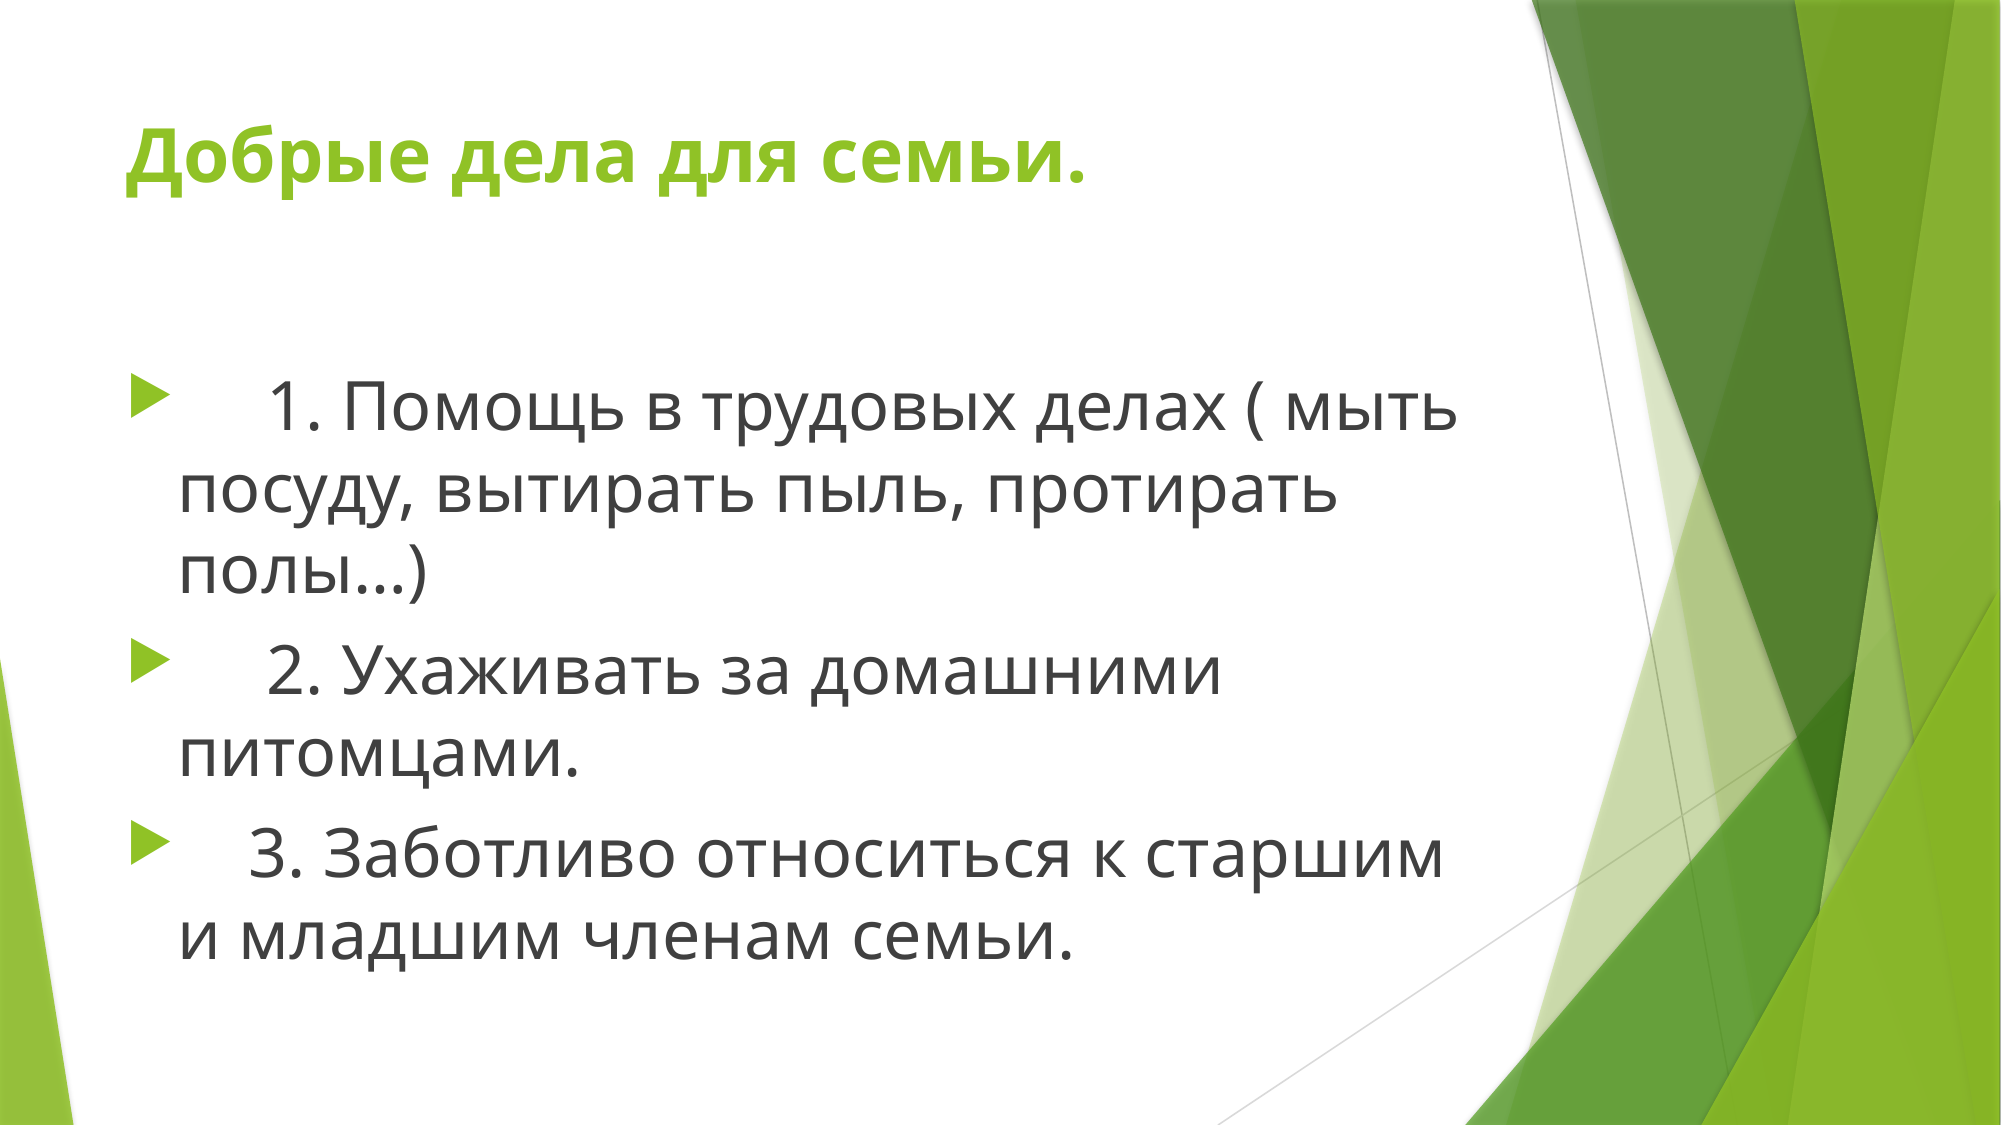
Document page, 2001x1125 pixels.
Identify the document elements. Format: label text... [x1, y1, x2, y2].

title Добрые дела для семьи. [111, 99, 1522, 317]
list 1. Помощь в трудовых делах ( мыть посуду, вытирать пыль, протирать полы…) 2. Ухаживать за домашними питомцами. 3. Заботливо относиться к старшим и младшим членам семьи. [111, 354, 1522, 992]
